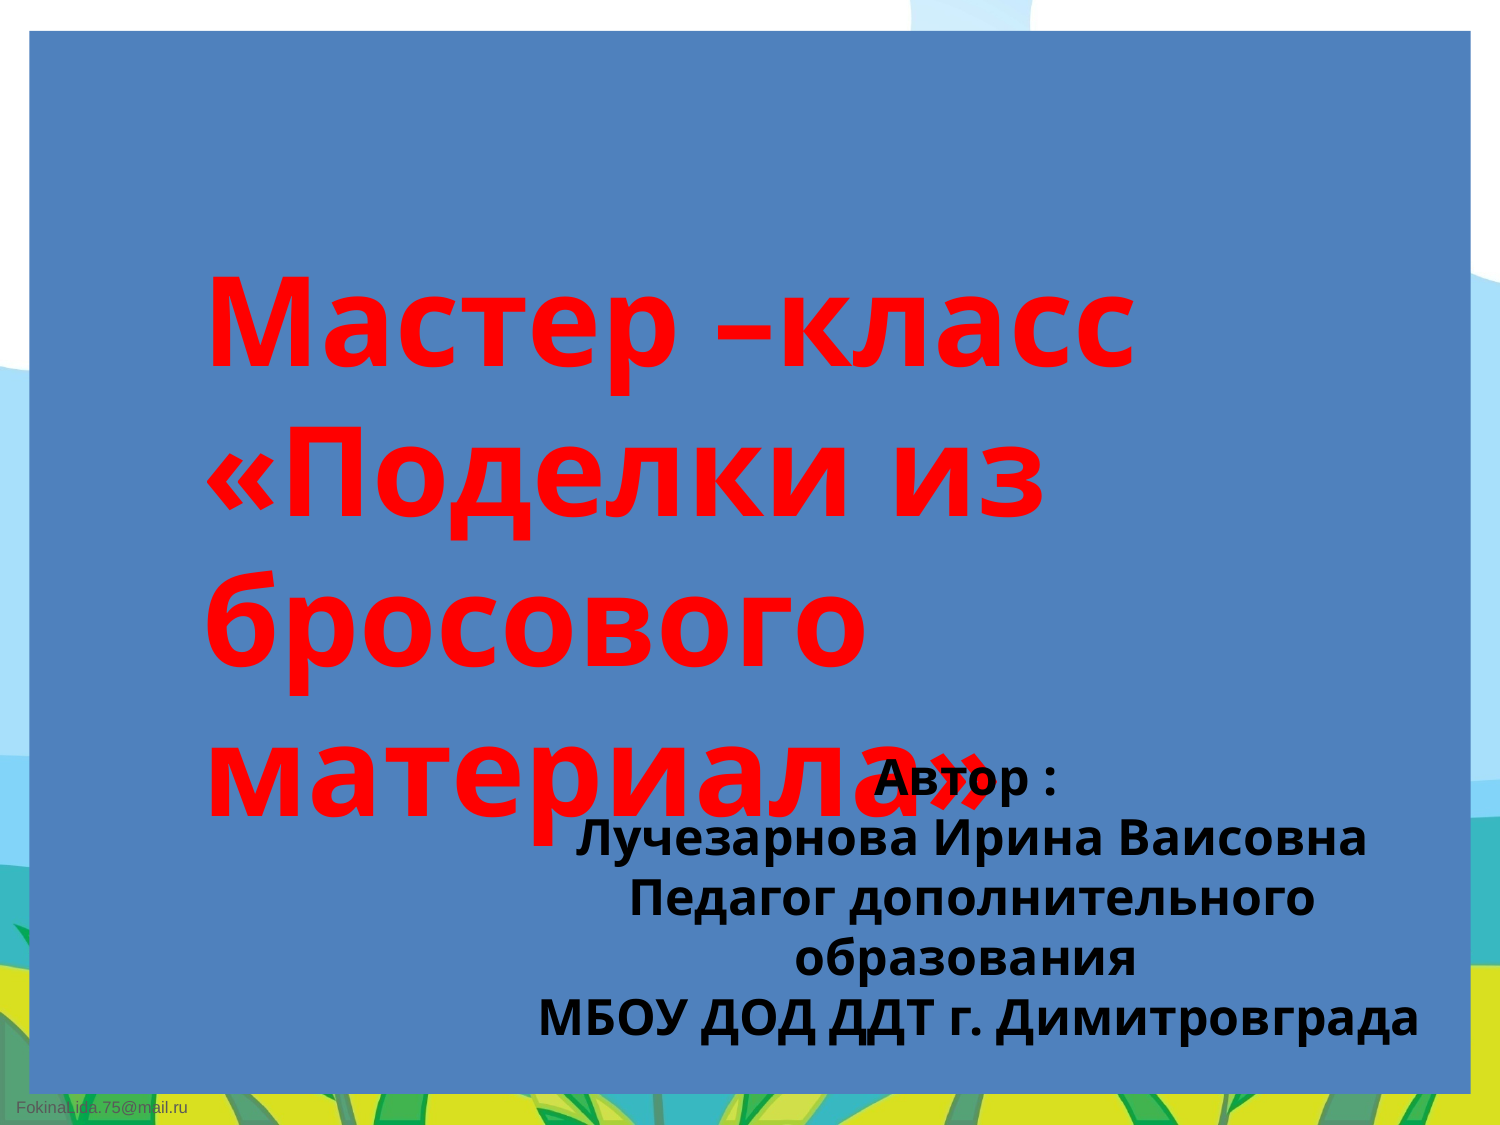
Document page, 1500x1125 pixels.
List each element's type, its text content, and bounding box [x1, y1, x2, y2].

text_box Автор : Лучезарнова Ирина Ваисовна Педагог дополнительного образования МБОУ ДОД ДДТ г. Димитровграда [503, 738, 1442, 1125]
picture [0, 0, 1500, 1125]
text_box Мастер –класс «Поделки из бросового материала» [187, 234, 1340, 850]
